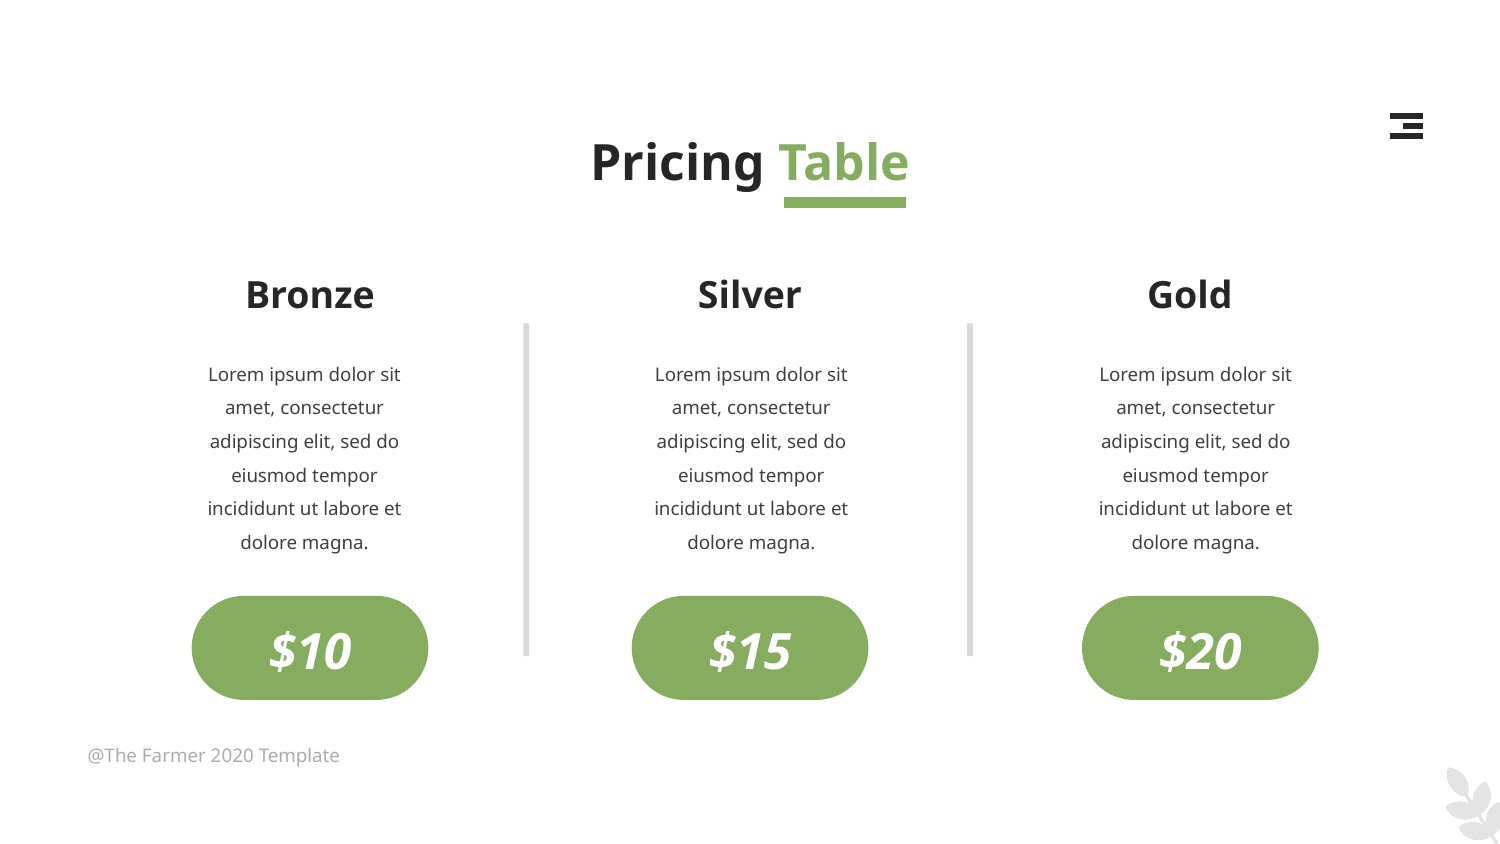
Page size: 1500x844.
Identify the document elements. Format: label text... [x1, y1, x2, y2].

text_box Lorem ipsum dolor sit amet, consectetur adipiscing elit, sed do eiusmod tempor incididunt ut labore et dolore magna. [176, 343, 432, 561]
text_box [631, 595, 869, 700]
text_box Gold [1048, 273, 1332, 314]
text_box Lorem ipsum dolor sit amet, consectetur adipiscing elit, sed do eiusmod tempor incididunt ut labore et dolore magna. [1067, 343, 1324, 561]
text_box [1389, 116, 1423, 136]
text_box Lorem ipsum dolor sit amet, consectetur adipiscing elit, sed do eiusmod tempor incididunt ut labore et dolore magna. [623, 343, 879, 561]
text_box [527, 132, 973, 203]
text_box Silver [608, 273, 892, 314]
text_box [1081, 595, 1319, 700]
text_box @The Farmer 2020 Template [72, 736, 584, 774]
picture [1404, 737, 1500, 844]
text_box [522, 322, 530, 657]
text_box [966, 322, 974, 657]
text_box Bronze [168, 273, 452, 314]
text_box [191, 595, 429, 700]
